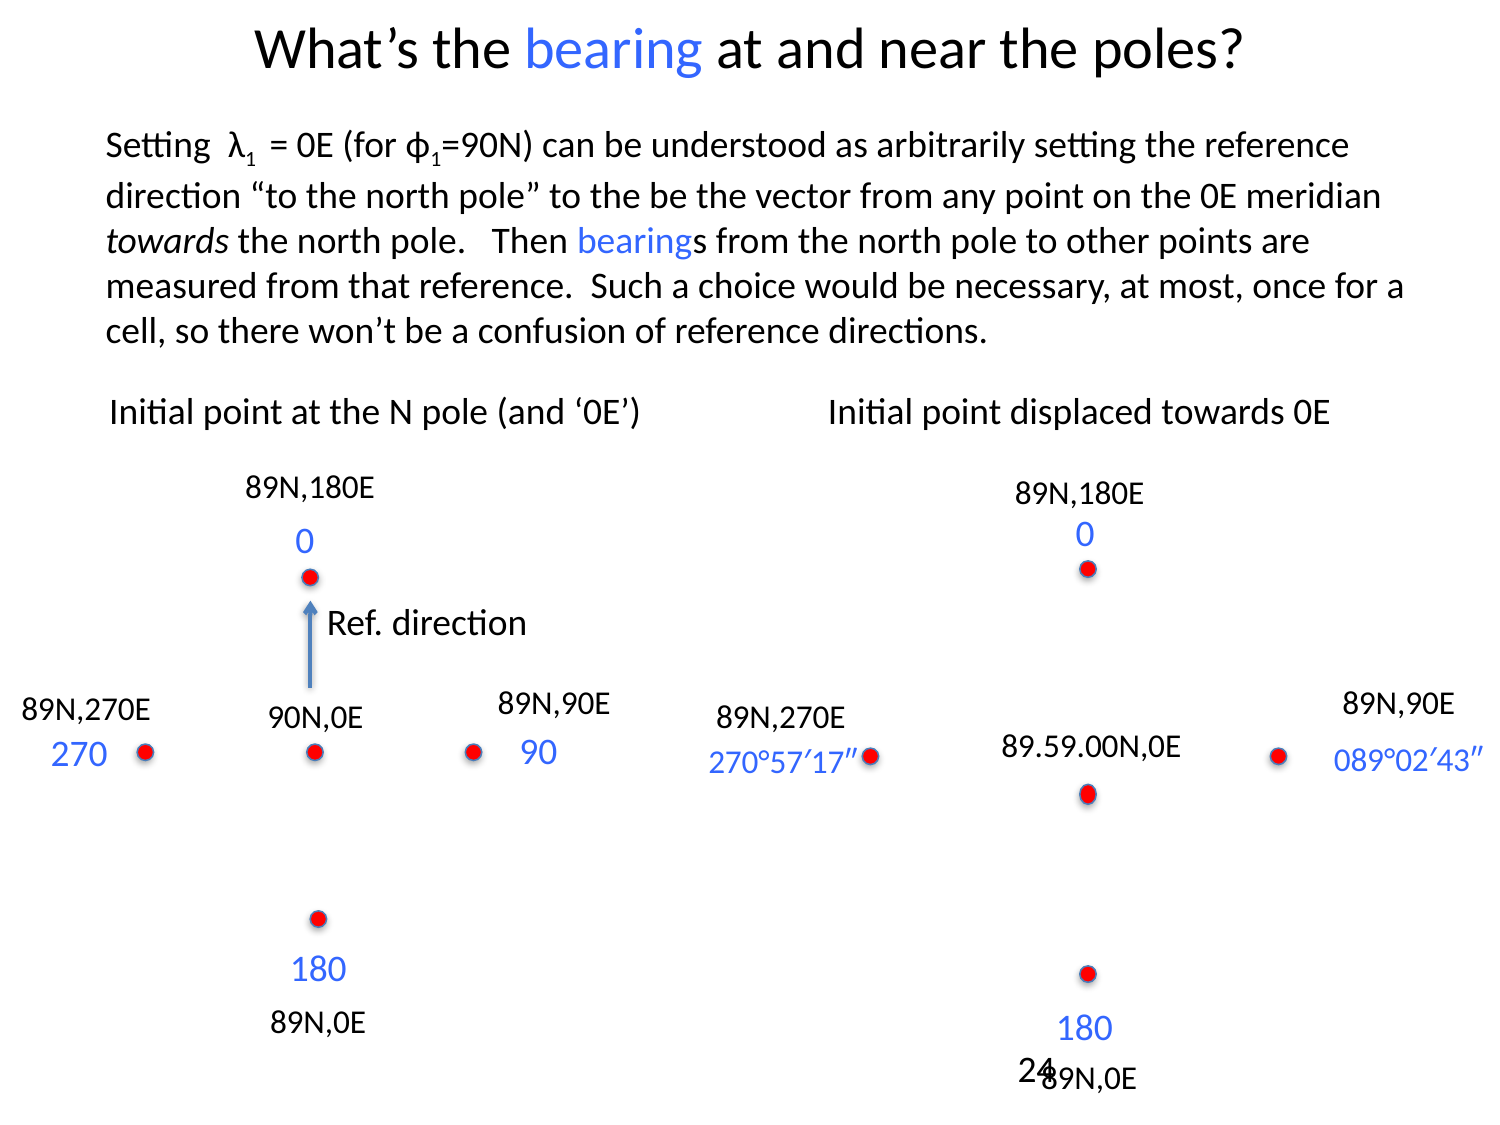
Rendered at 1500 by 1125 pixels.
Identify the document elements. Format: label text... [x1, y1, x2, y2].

title What’s the bearing at and near the poles? [75, 2, 1425, 92]
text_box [4, 379, 1500, 1105]
text_box Setting λ1 = 0E (for ϕ1=90N) can be understood as arbitrarily setting the reference direction “to the north pole” to the be the vector from any point on the 0E meridian towards the north pole. Then bearings from the north pole to other points are measured from that reference. Such a choice would be necessary, at most, once for a cell, so there won’t be a confusion of reference directions. [90, 112, 1452, 359]
